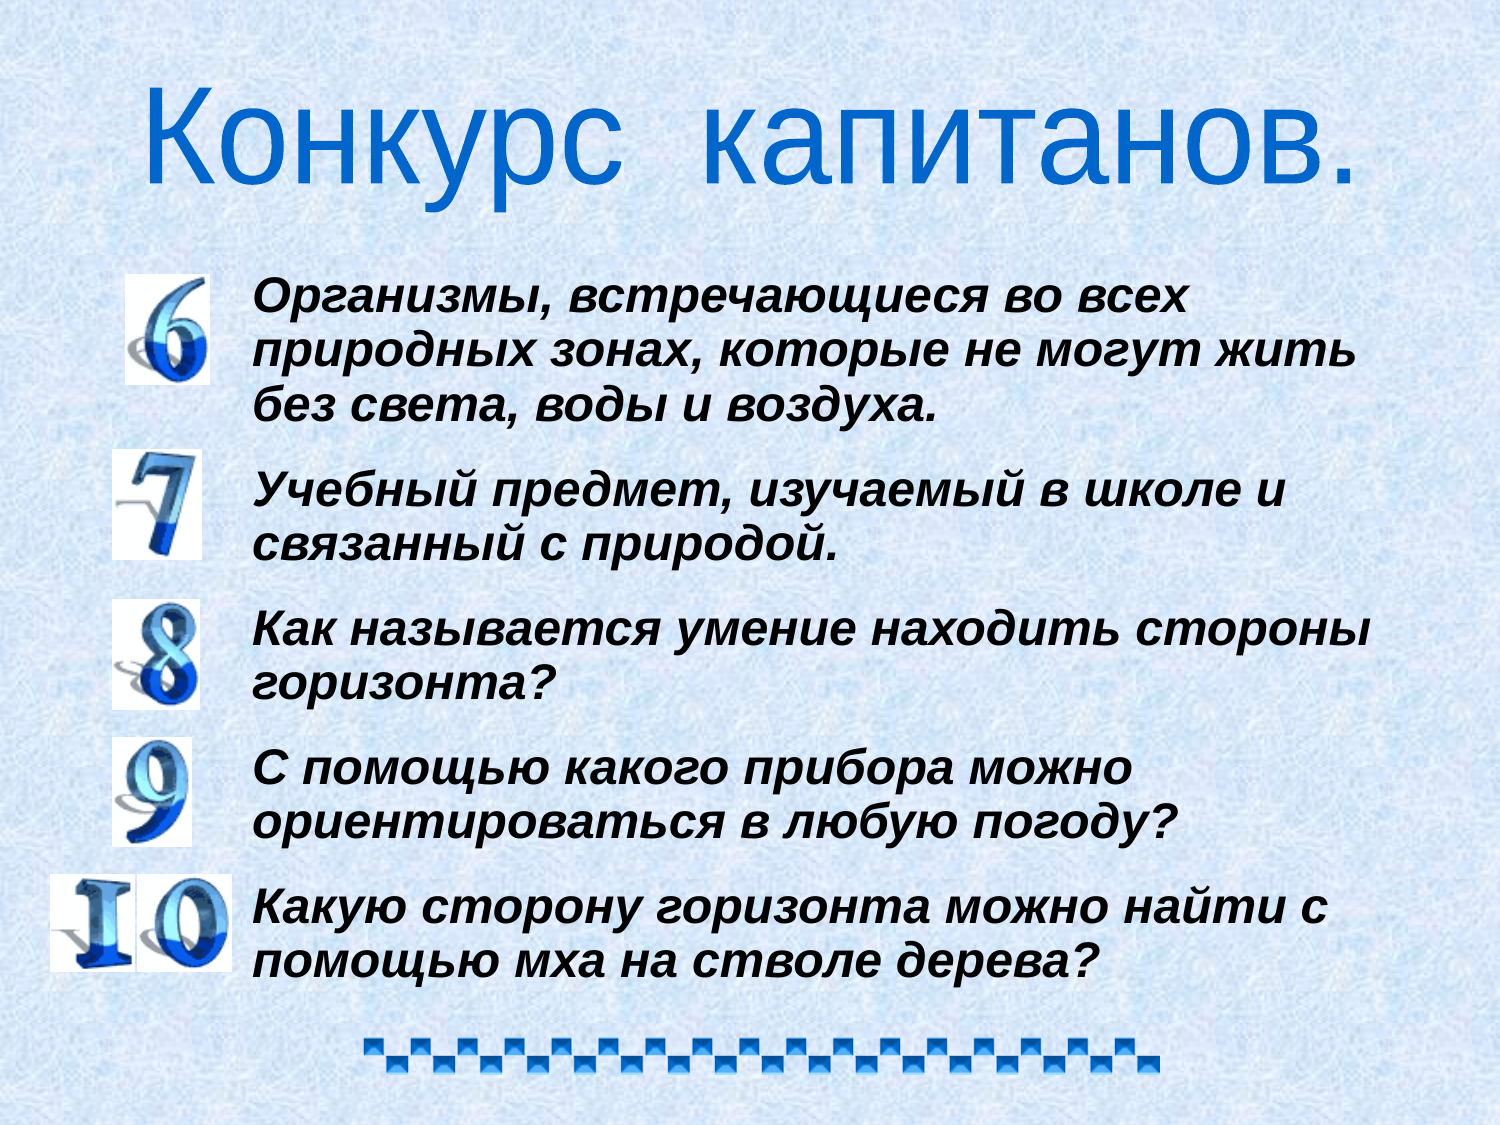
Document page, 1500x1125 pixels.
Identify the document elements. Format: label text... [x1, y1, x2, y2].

text_box Организмы, встречающиеся во всех природных зонах, которые не могут жить без света, воды и воздуха. Учебный предмет, изучаемый в школе и связанный с природой. Как называется умение находить стороны горизонта? С помощью какого прибора можно ориентироваться в любую погоду? Какую сторону горизонта можно найти с помощью мха на стволе дерева? [137, 262, 1413, 938]
picture [0, 0, 1500, 1125]
